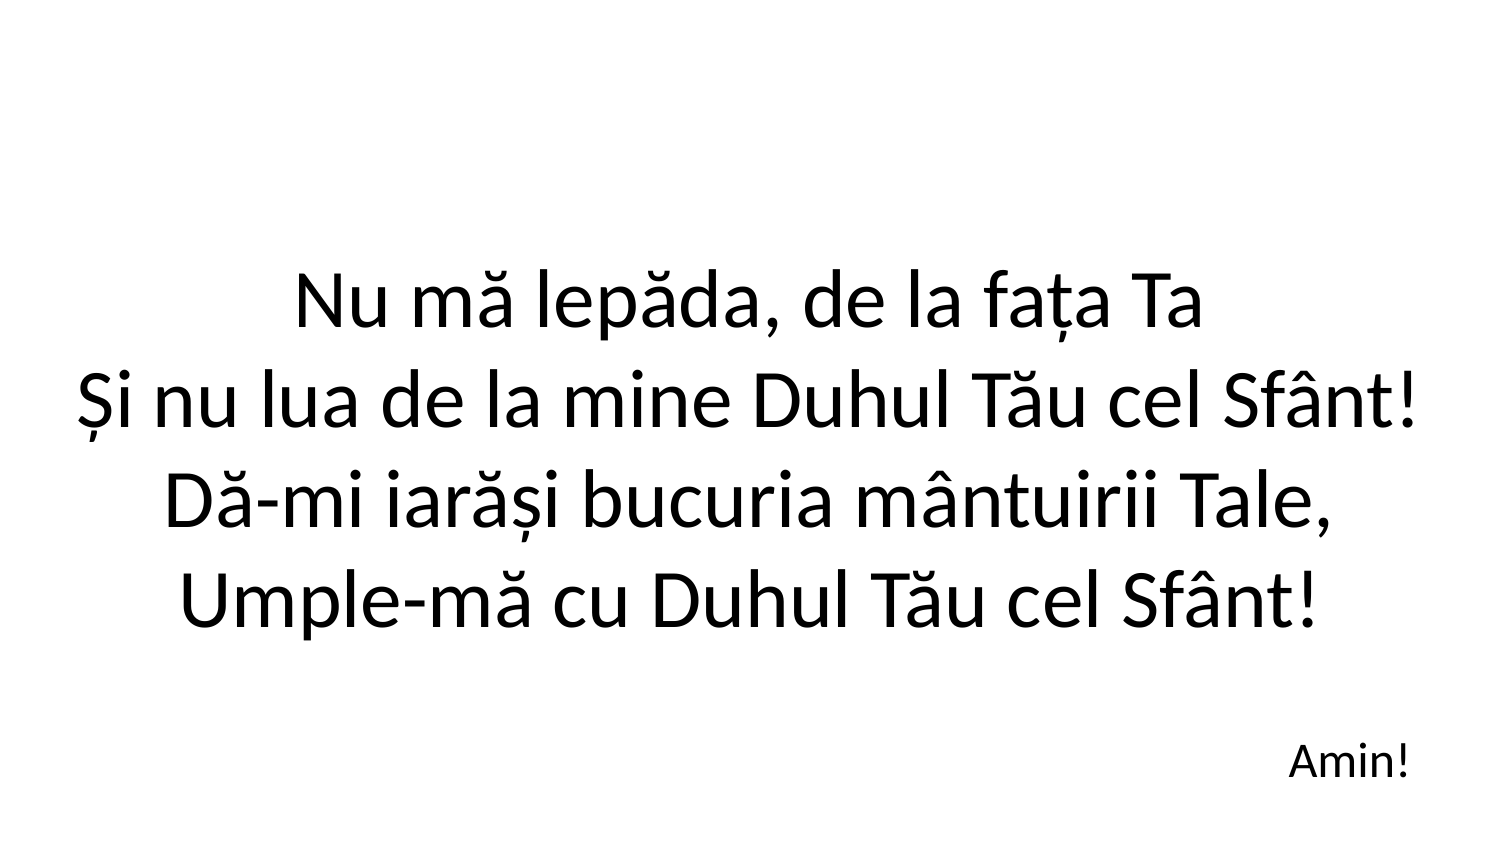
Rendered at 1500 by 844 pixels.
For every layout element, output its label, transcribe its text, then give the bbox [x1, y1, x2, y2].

text_box Nu mă lepăda, de la fața Ta Și nu lua de la mine Duhul Tău cel Sfânt! Dă-mi iarăși bucuria mântuirii Tale, Umple-mă cu Duhul Tău cel Sfânt! [62, 192, 1438, 652]
text_box Amin! [1273, 674, 1427, 795]
